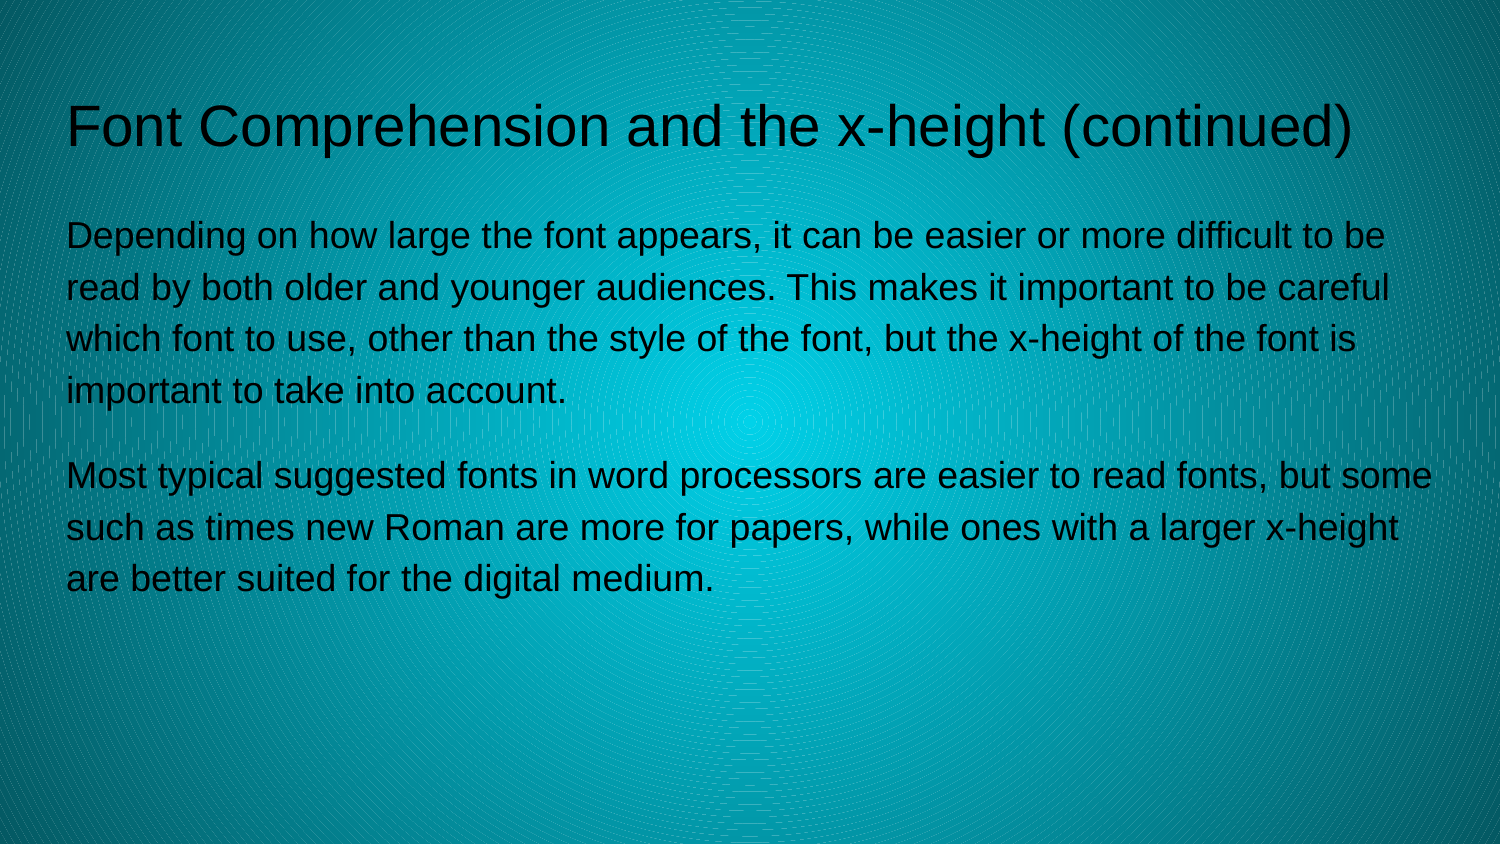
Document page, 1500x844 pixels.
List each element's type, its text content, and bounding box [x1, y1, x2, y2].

title Font Comprehension and the x-height (continued) [51, 72, 1449, 167]
list Depending on how large the font appears, it can be easier or more difficult to be read by both older and younger audiences. This makes it important to be careful which font to use, other than the style of the font, but the x-height of the font is important to take into account. Most typical suggested fonts in word processors are easier to read fonts, but some such as times new Roman are more for papers, while ones with a larger x-height are better suited for the digital medium. [51, 189, 1449, 750]
